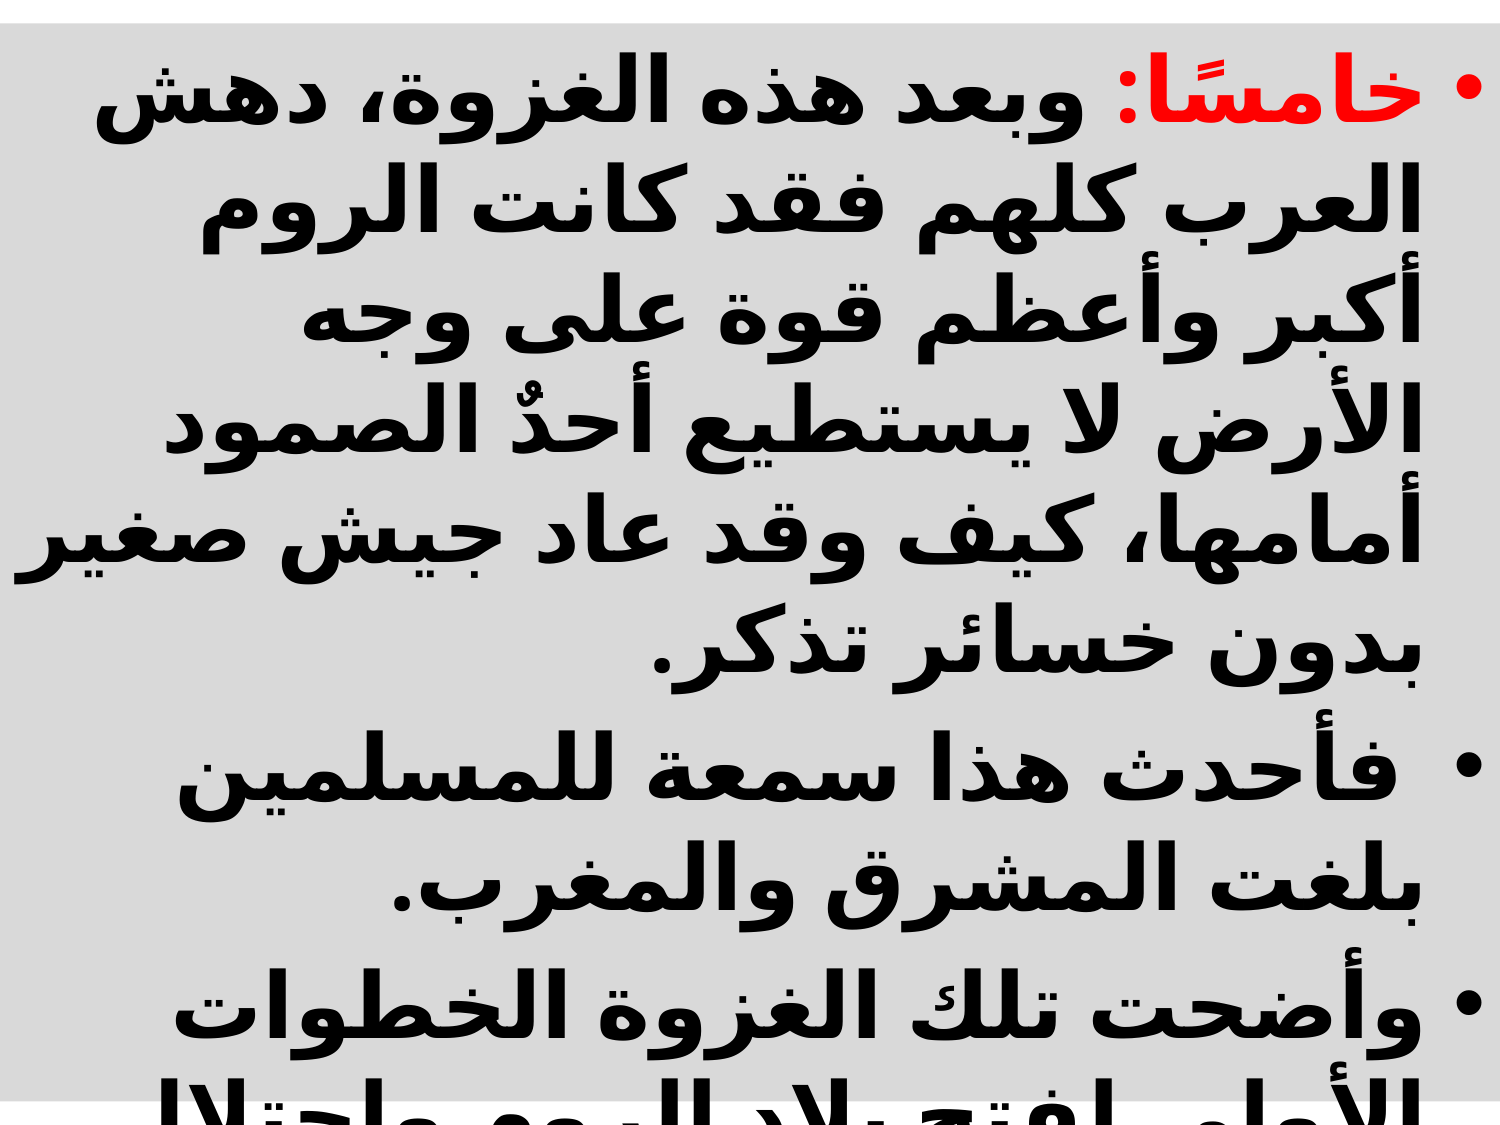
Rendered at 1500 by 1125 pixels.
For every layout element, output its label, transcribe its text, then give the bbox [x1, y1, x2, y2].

list خامسًا: وبعد هذه الغزوة، دهش العرب كلهم فقد كانت الروم أكبر وأعظم قوة على وجه الأرض لا يستطيع أحدٌ الصمود أمامها، كيف وقد عاد جيش صغير بدون خسائر تذكر. فأحدث هذا سمعة للمسلمين بلغت المشرق والمغرب. وأضحت تلك الغزوة الخطوات الأولى لفتح بلاد الروم واحتلال المسلمين أقاصي الأرض. [0, 23, 1500, 1102]
